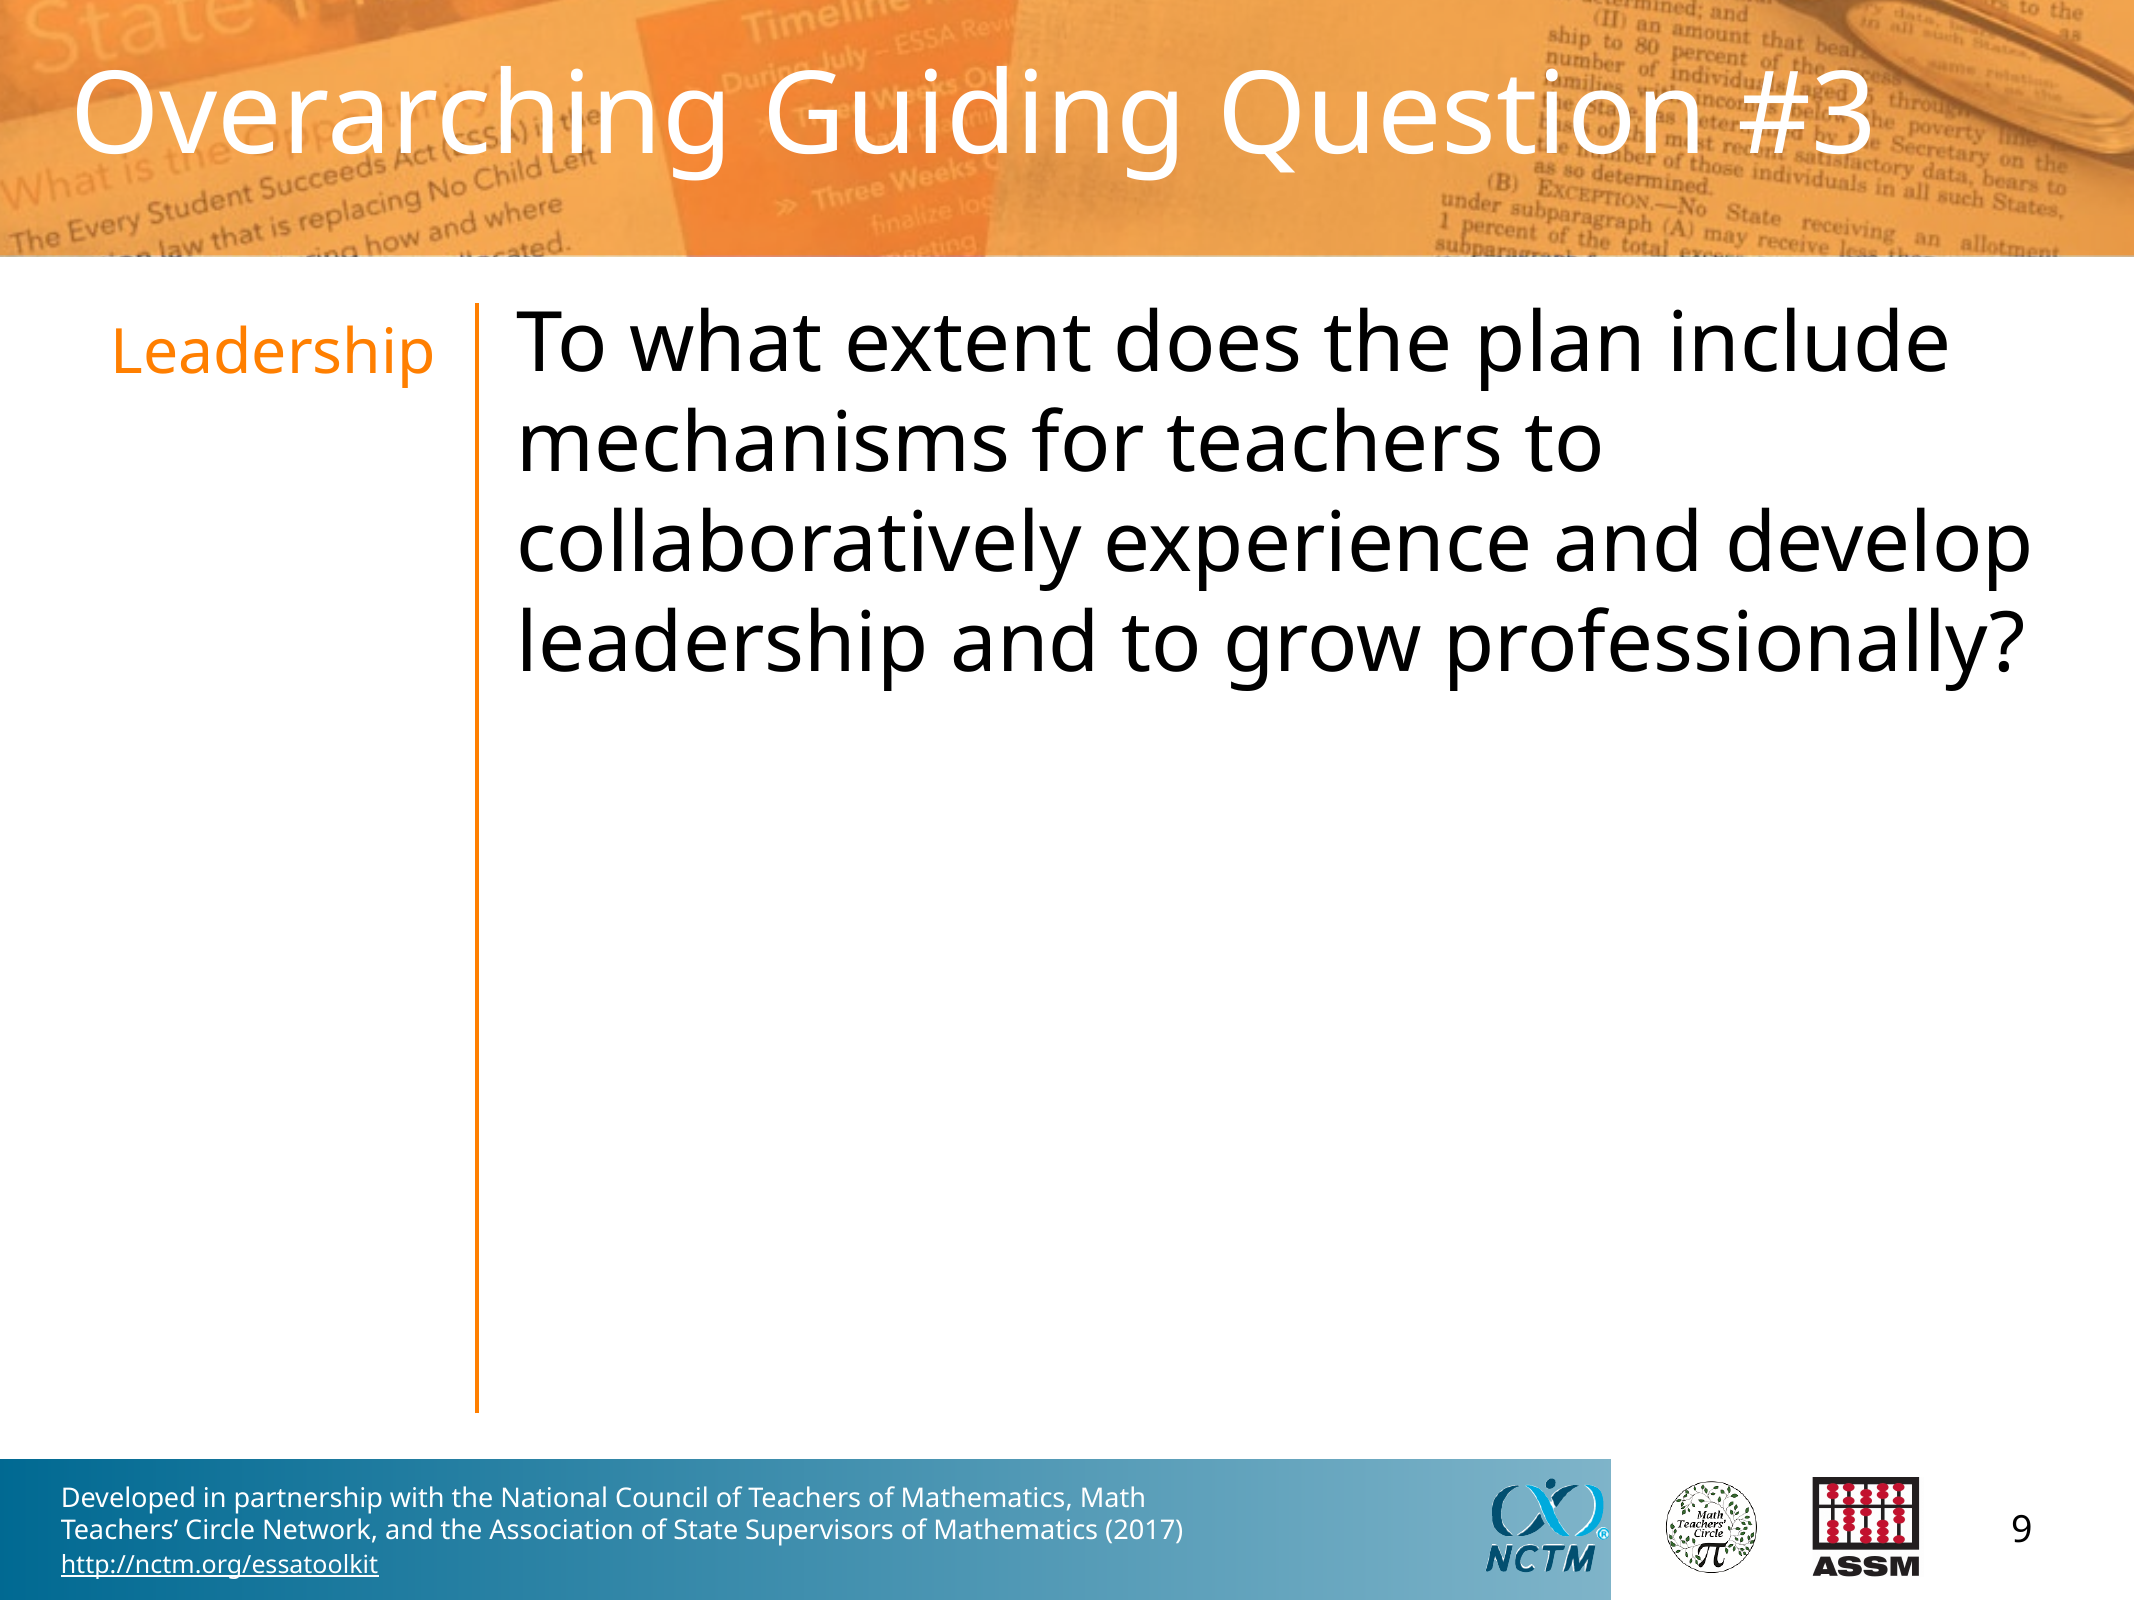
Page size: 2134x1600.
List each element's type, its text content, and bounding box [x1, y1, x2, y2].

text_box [1485, 1477, 1925, 1577]
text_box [0, 0, 2134, 257]
text_box To what extent does the plan include mechanisms for teachers to collaboratively experience and develop leadership and to grow professionally? [508, 279, 2068, 1391]
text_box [0, 1459, 1612, 1600]
text_box Leadership [31, 302, 445, 877]
slide_number 9 [1979, 1495, 2064, 1560]
